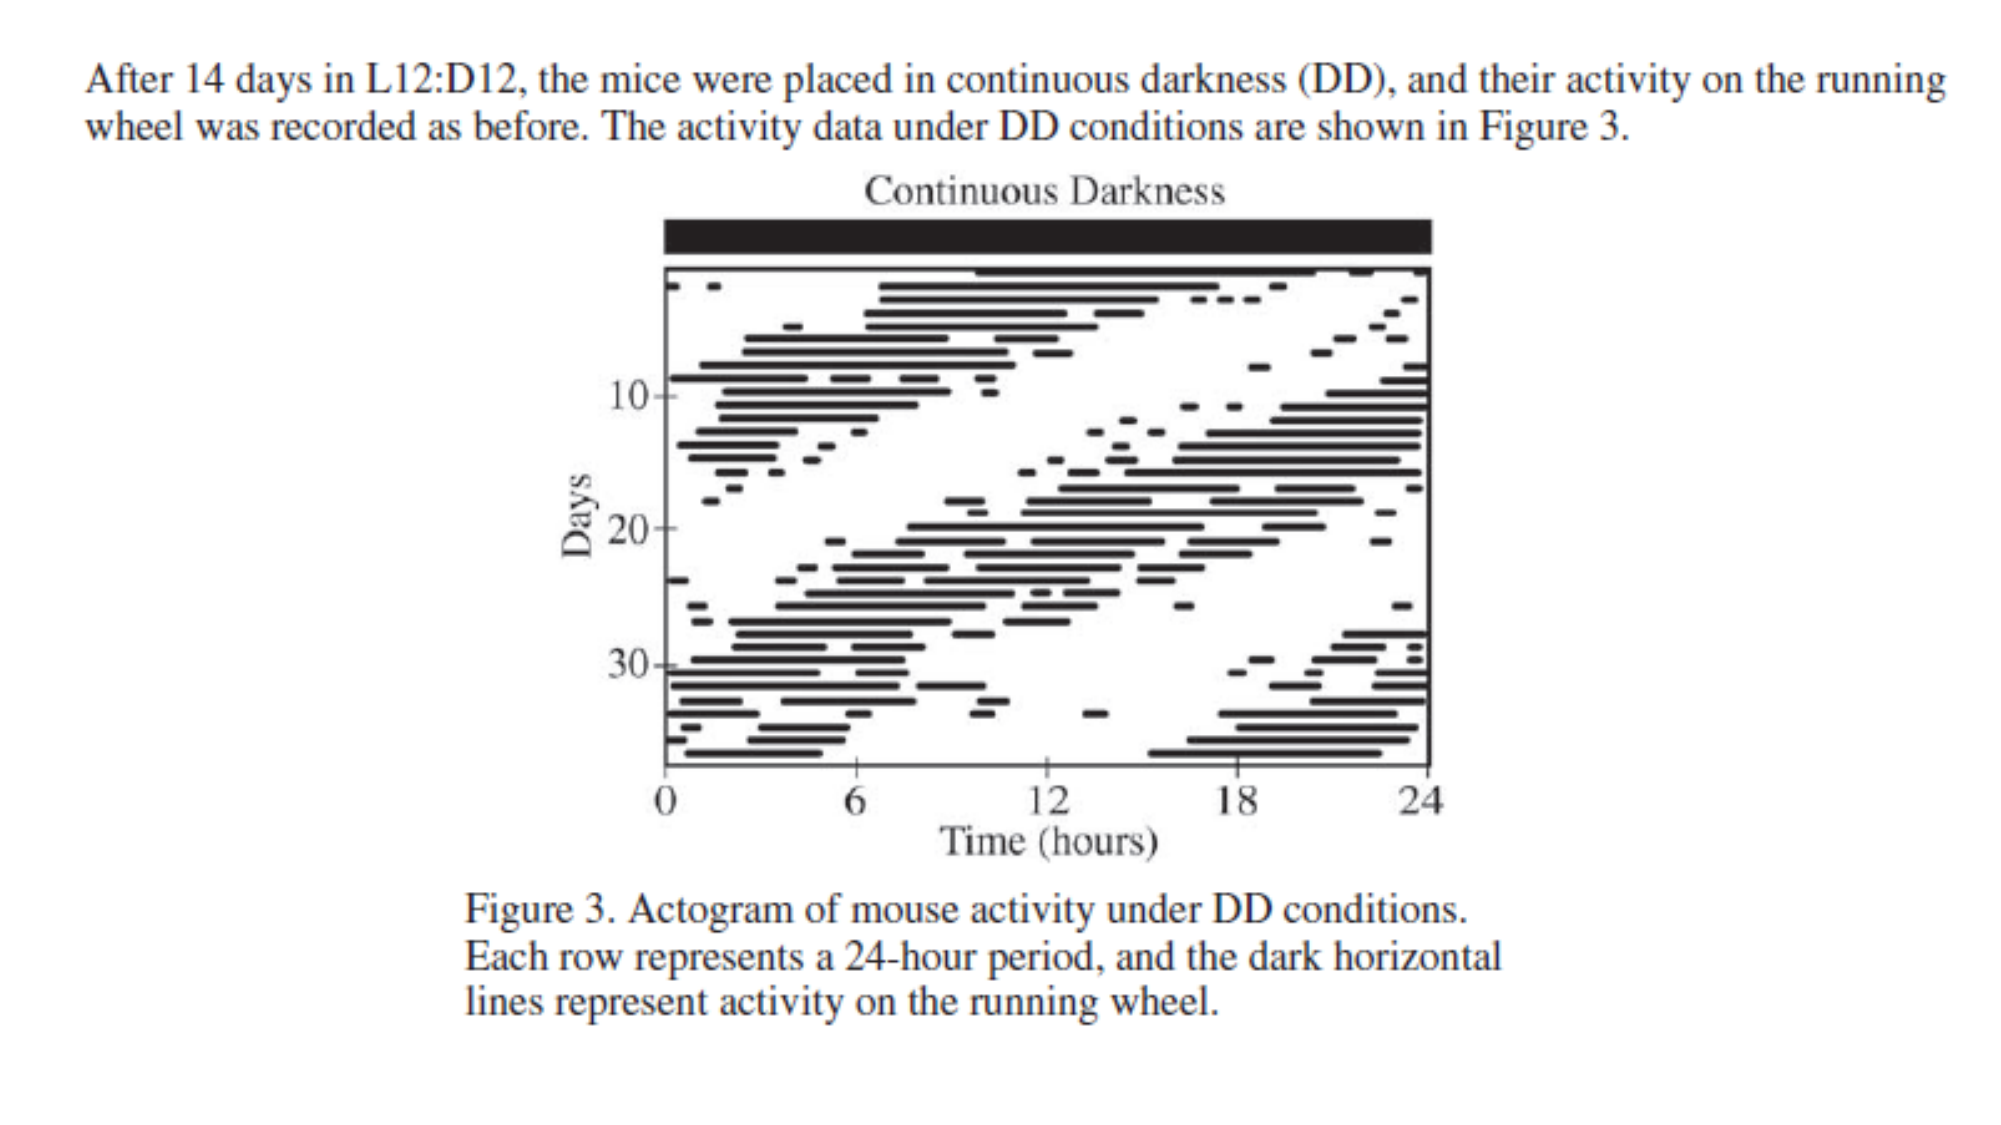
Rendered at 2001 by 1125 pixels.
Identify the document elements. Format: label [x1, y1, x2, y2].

picture [66, 36, 1983, 1083]
